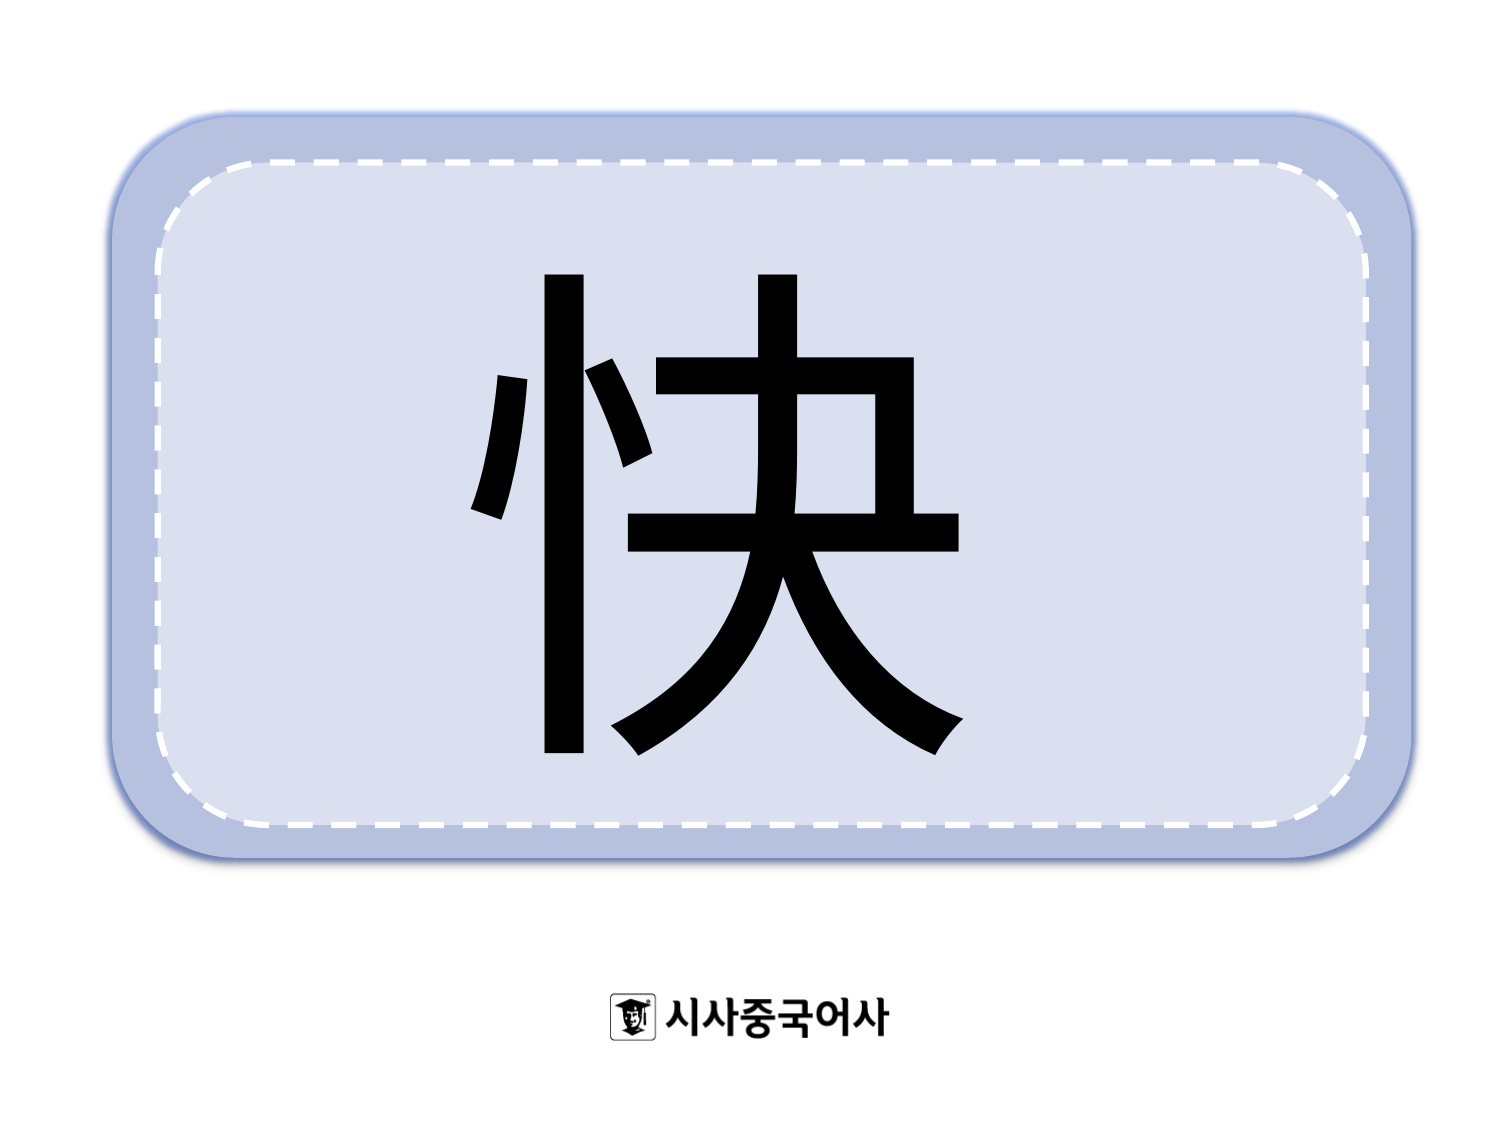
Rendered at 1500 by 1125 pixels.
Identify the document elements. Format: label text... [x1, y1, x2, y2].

picture [602, 987, 898, 1047]
text_box 快 [171, 172, 1380, 836]
text_box [162, 160, 1371, 824]
